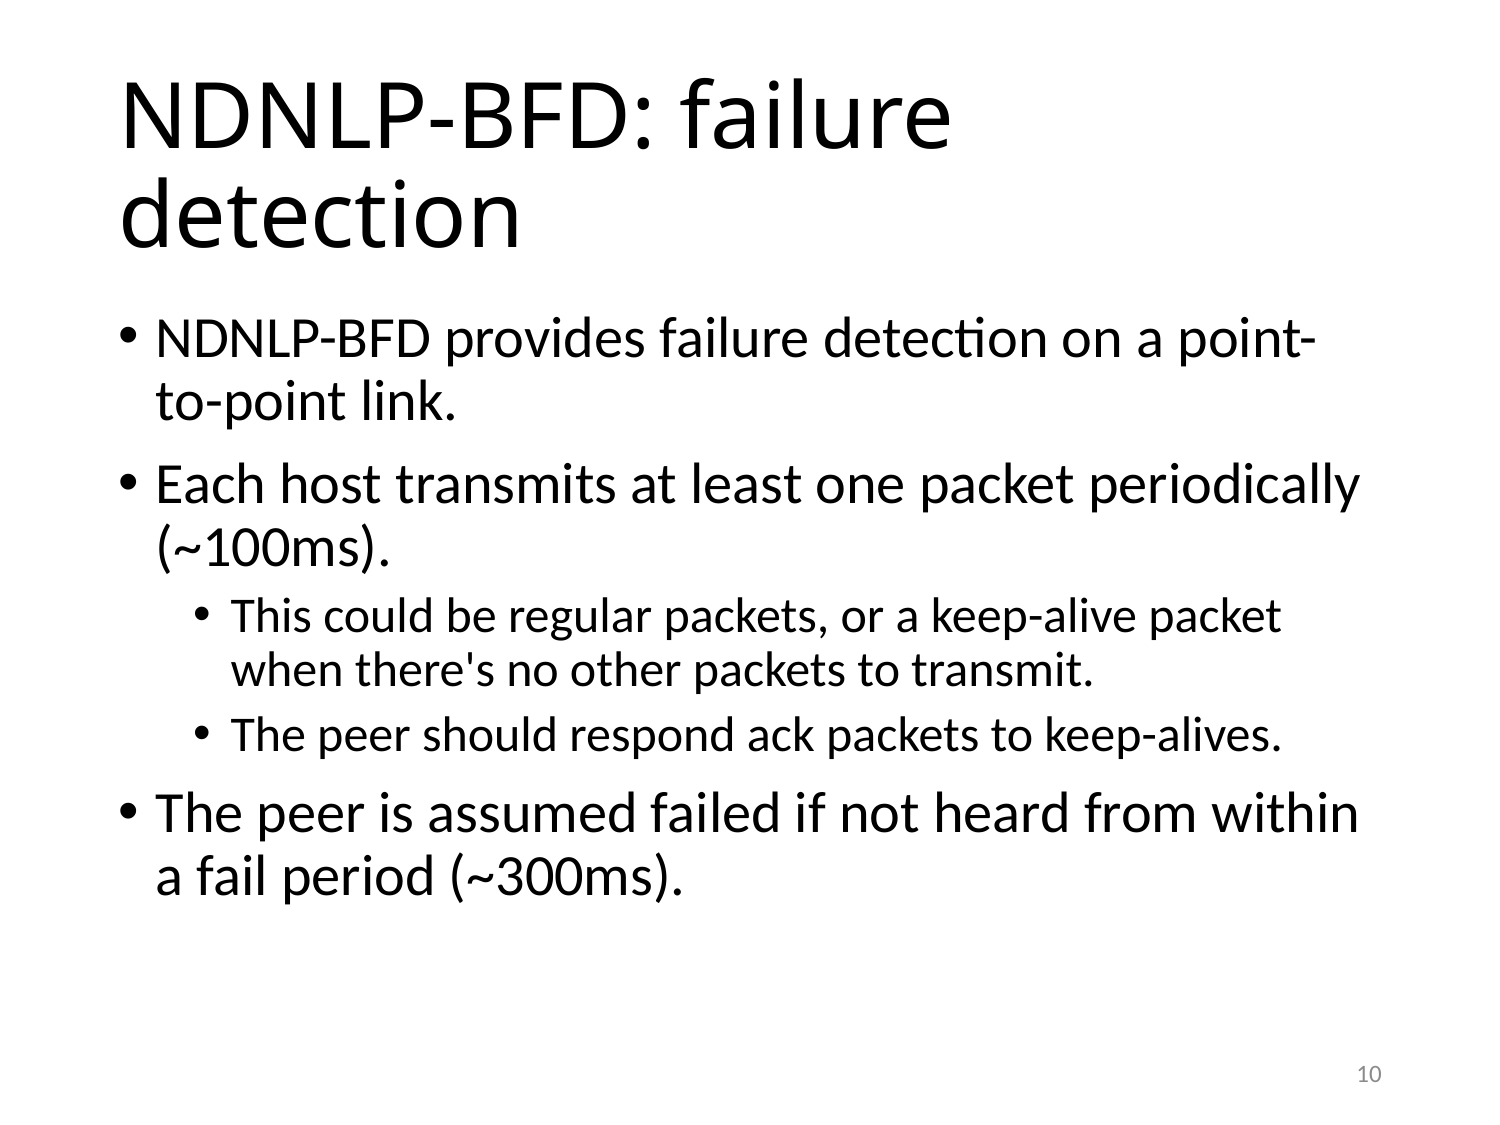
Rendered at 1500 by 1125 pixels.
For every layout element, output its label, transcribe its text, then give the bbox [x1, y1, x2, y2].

title NDNLP-BFD: failure detection [103, 59, 1397, 278]
slide_number 10 [1059, 1042, 1397, 1103]
list NDNLP-BFD provides failure detection on a point-to-point link. Each host transmits at least one packet periodically (~100ms). This could be regular packets, or a keep-alive packet when there's no other packets to transmit. The peer should respond ack packets to keep-alives. The peer is assumed failed if not heard from within a fail period (~300ms). [103, 299, 1397, 1014]
